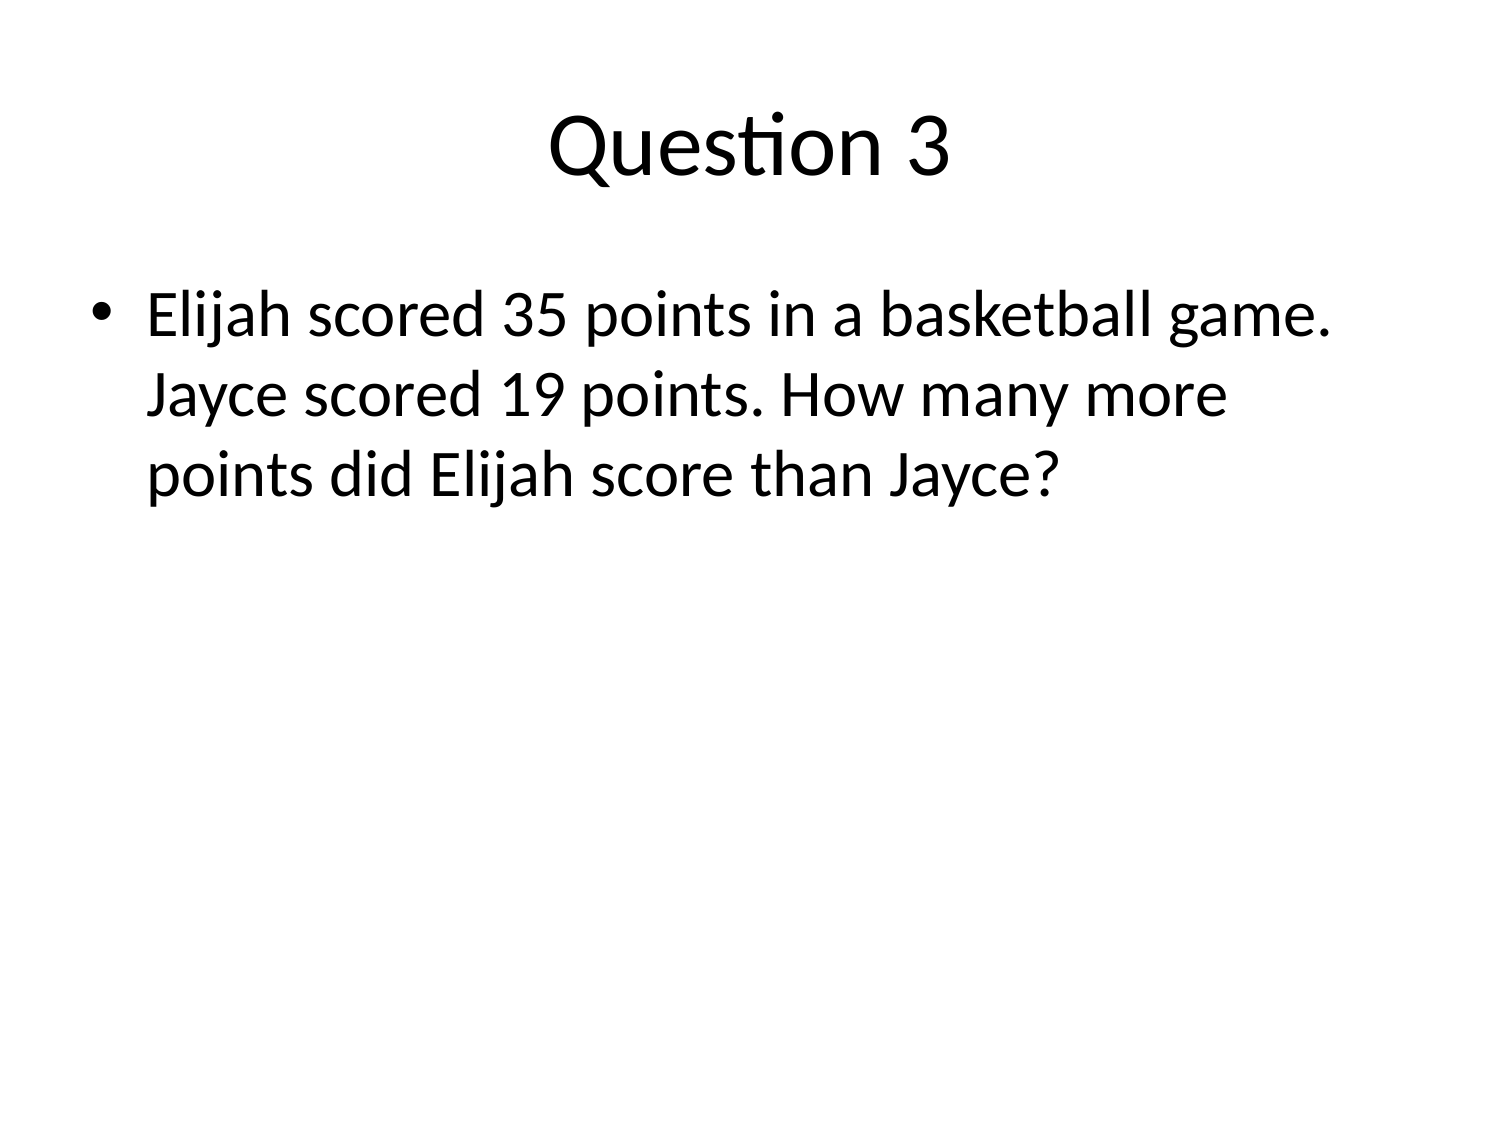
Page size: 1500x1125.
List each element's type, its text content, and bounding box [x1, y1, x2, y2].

list Elijah scored 35 points in a basketball game. Jayce scored 19 points. How many more points did Elijah score than Jayce? [75, 262, 1425, 1005]
title Question 3 [75, 45, 1425, 233]
